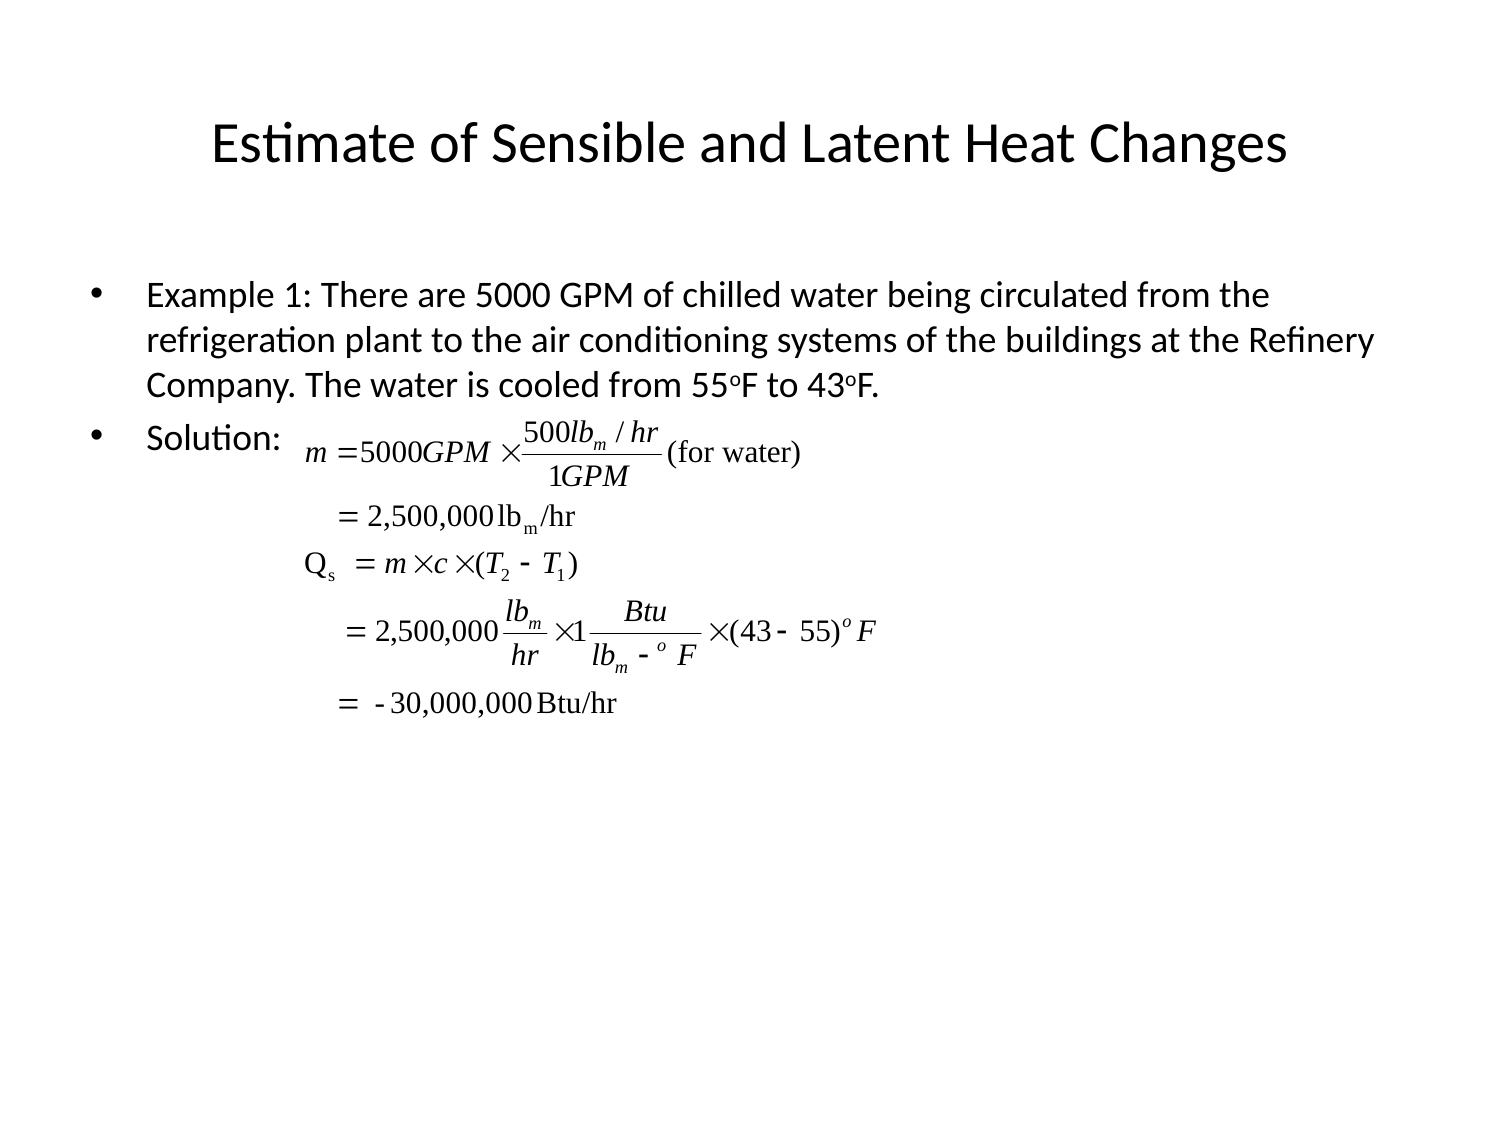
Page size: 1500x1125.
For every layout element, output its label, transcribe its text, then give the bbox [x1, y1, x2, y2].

title Estimate of Sensible and Latent Heat Changes [75, 45, 1425, 233]
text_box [299, 412, 884, 726]
list Example 1: There are 5000 GPM of chilled water being circulated from the refrigeration plant to the air conditioning systems of the buildings at the Refinery Company. The water is cooled from 55oF to 43oF. Solution: [75, 262, 1425, 1005]
